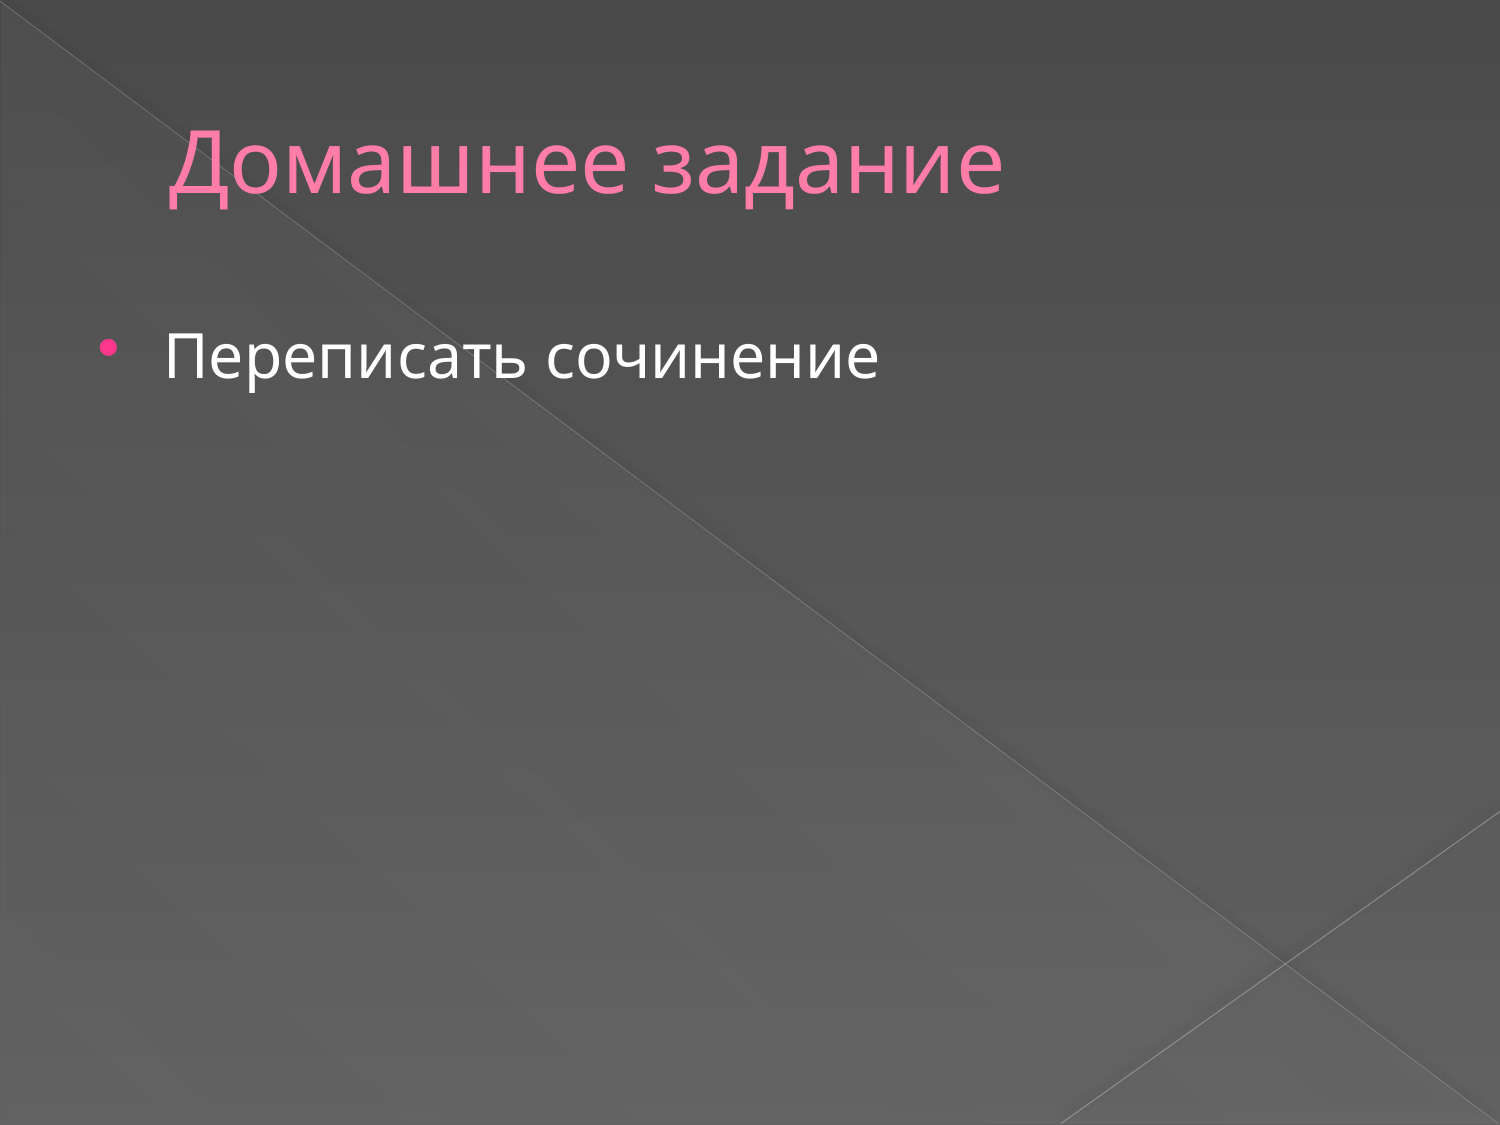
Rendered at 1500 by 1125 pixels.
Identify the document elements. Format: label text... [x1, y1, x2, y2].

list Переписать сочинение [75, 308, 1425, 1059]
title Домашнее задание [75, 43, 1425, 274]
